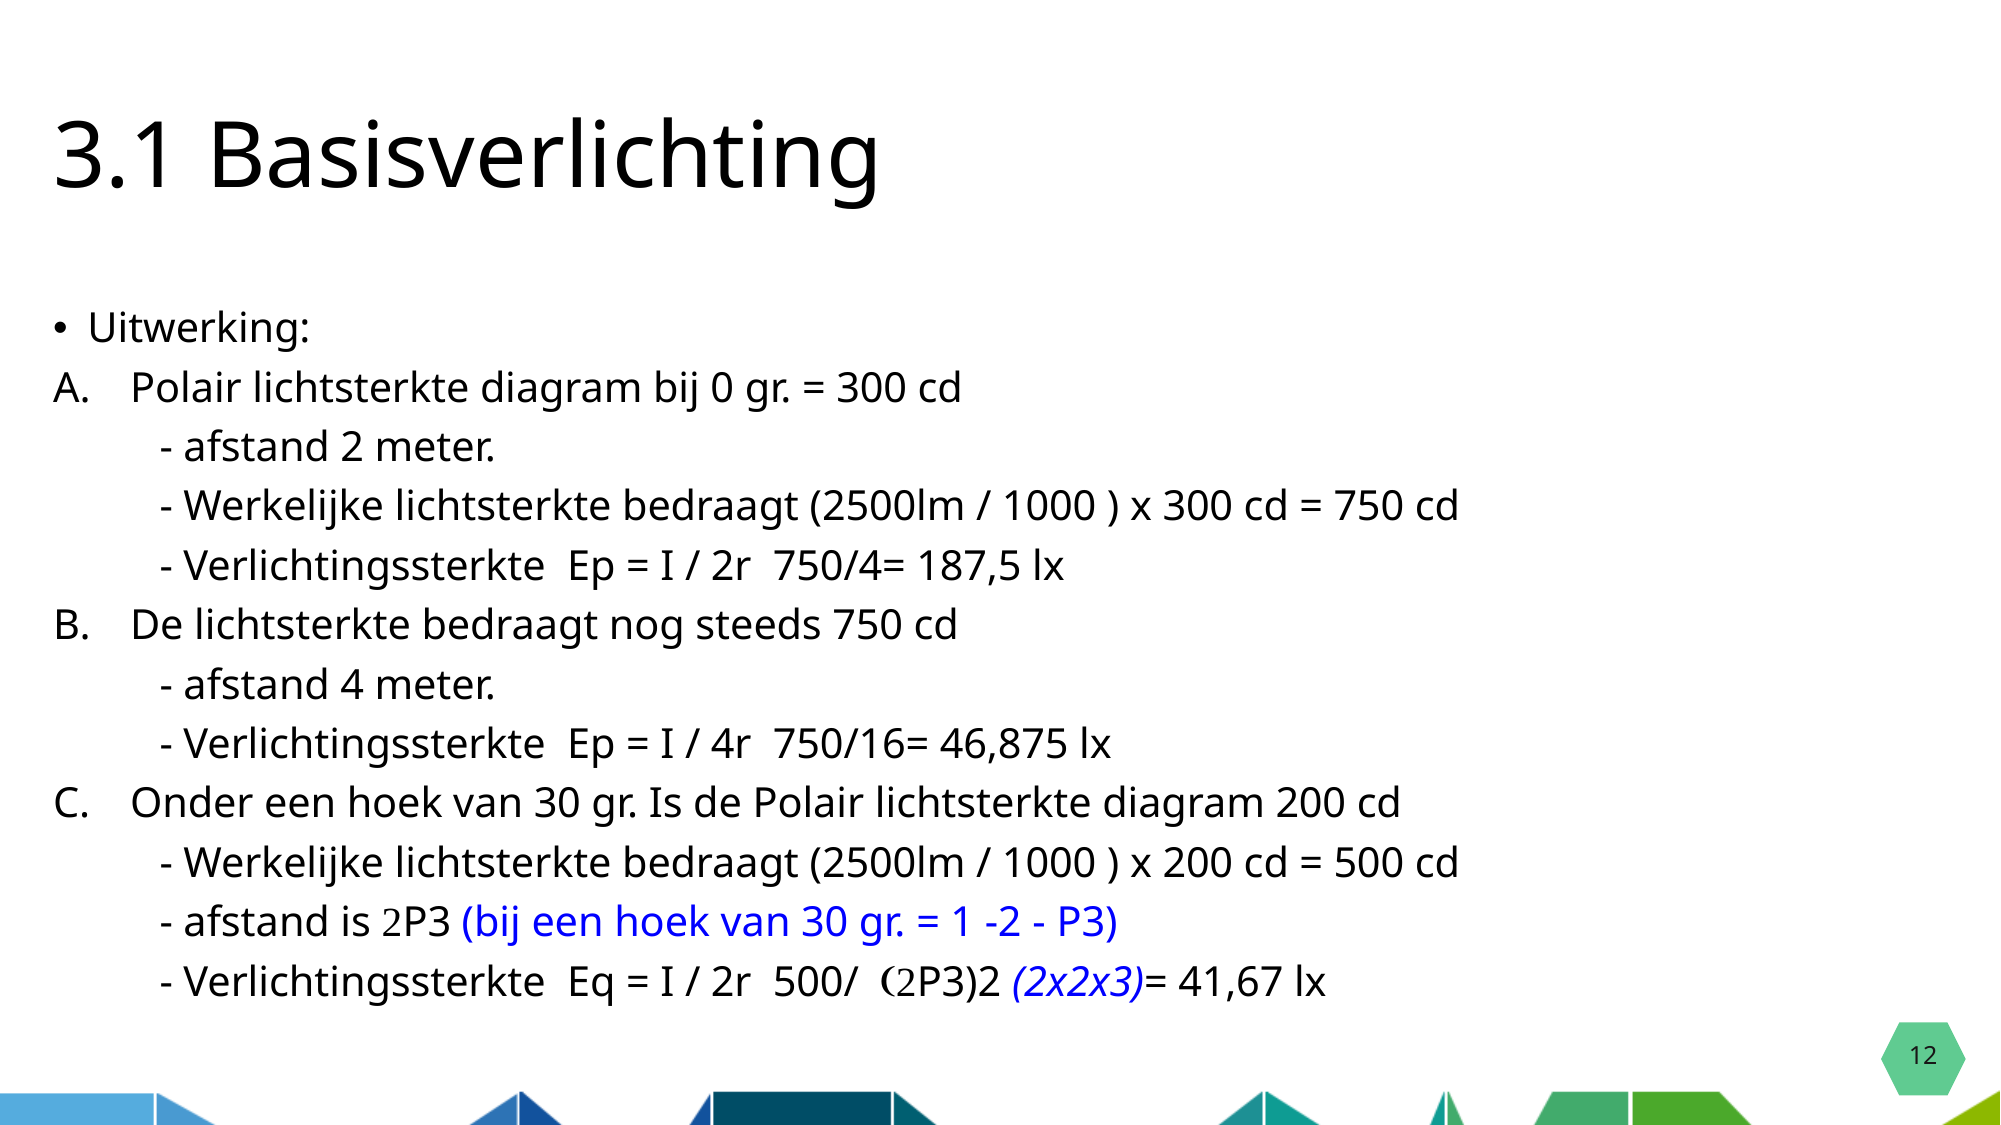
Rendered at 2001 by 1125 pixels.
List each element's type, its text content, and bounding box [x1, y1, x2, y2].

picture [0, 1086, 2000, 1125]
list Uitwerking: Polair lichtsterkte diagram bij 0 gr. = 300 cd - afstand 2 meter. - Werkelijke lichtsterkte bedraagt (2500lm / 1000 ) x 300 cd = 750 cd - Verlichtingssterkte Ep = I / 2r 750/4= 187,5 lx De lichtsterkte bedraagt nog steeds 750 cd - afstand 4 meter. - Verlichtingssterkte Ep = I / 4r 750/16= 46,875 lx Onder een hoek van 30 gr. Is de Polair lichtsterkte diagram 200 cd - Werkelijke lichtsterkte bedraagt (2500lm / 1000 ) x 200 cd = 500 cd - afstand is 2P3 (bij een hoek van 30 gr. = 1 -2 - P3) - Verlichtingssterkte Eq = I / 2r 500/ (2P3)2 (2x2x3)= 41,67 lx [38, 299, 1962, 1014]
title 3.1 Basisverlichting [38, 38, 1962, 278]
slide_number 12 [1884, 1026, 1962, 1087]
